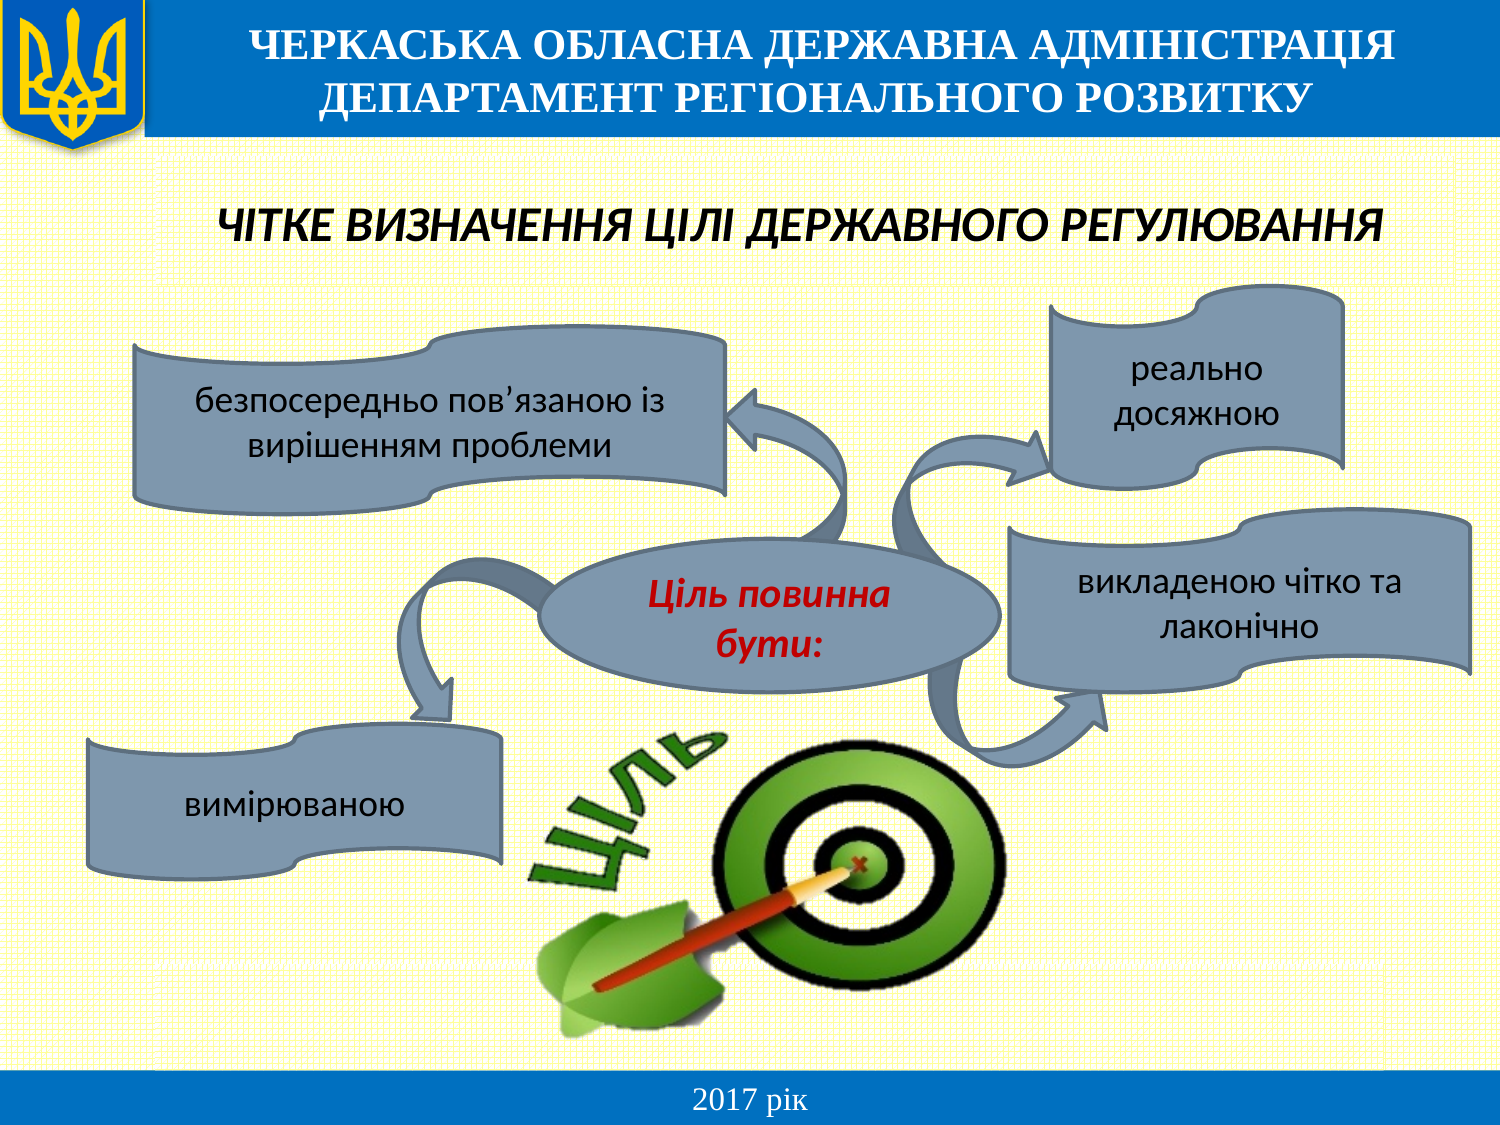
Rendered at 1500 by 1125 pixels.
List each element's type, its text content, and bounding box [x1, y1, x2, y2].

text_box Ціль повинна бути: [537, 536, 1002, 695]
text_box реально досяжною [1048, 283, 1345, 491]
text_box [1058, 1005, 1384, 1071]
title ЧЕРКАСЬКА ОБЛАСНА ДЕРЖАВНА АДМІНІСТРАЦІЯ ДЕПАРТАМЕНТ РЕГІОНАЛЬНОГО РОЗВИТКУ [151, 0, 1500, 138]
text_box вимірюваною [85, 721, 500, 882]
text_box ЧІТКЕ ВИЗНАЧЕННЯ ЦІЛІ ДЕРЖАВНОГО РЕГУЛЮВАННЯ [155, 155, 1455, 286]
text_box безпосередньо пов’язаною із вирішенням проблеми [132, 324, 728, 517]
text_box викладеною чітко та лаконічно [1007, 507, 1473, 695]
list 2017 рік [0, 1070, 1500, 1125]
list [100, 278, 1425, 1005]
text_box [155, 1005, 500, 1071]
picture [505, 717, 1055, 1071]
picture [0, 0, 145, 151]
